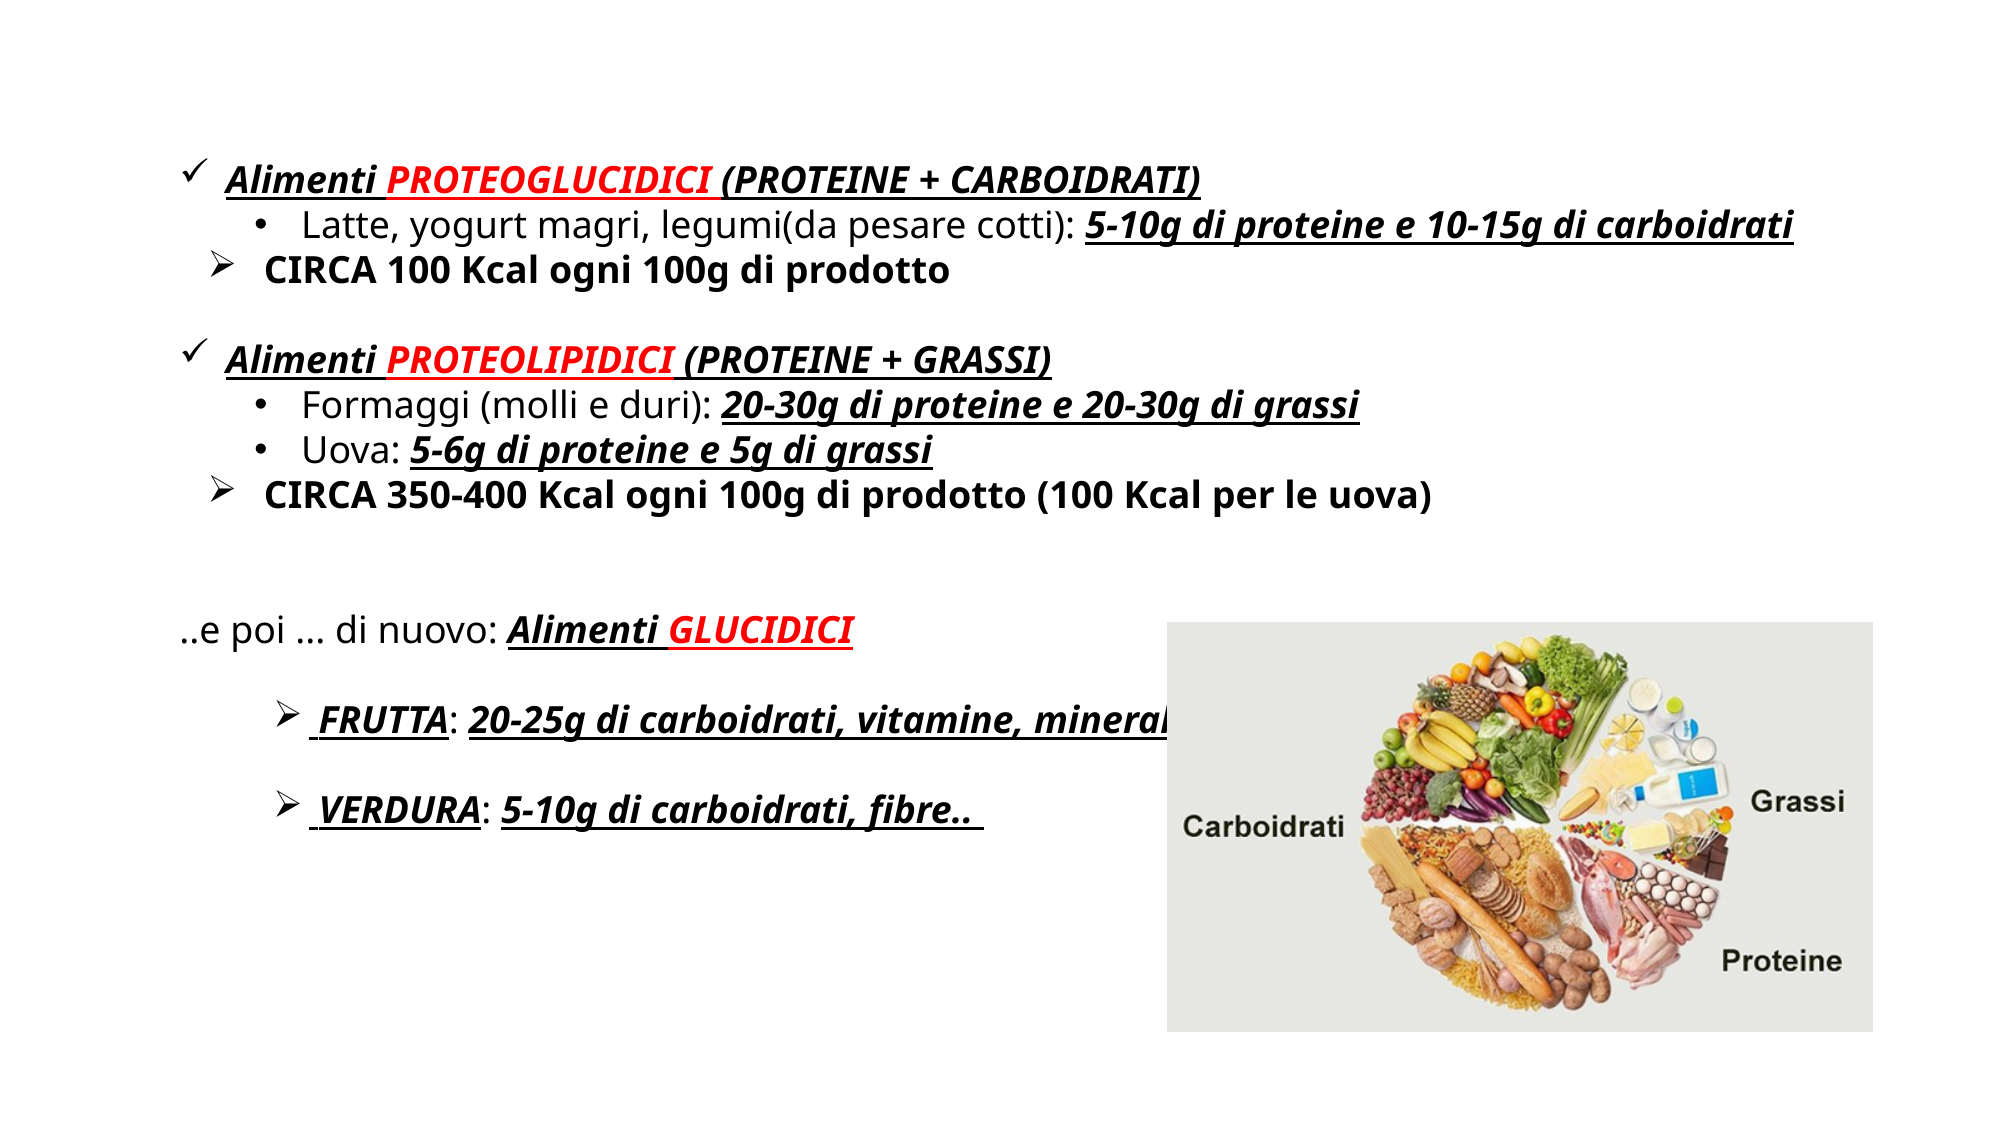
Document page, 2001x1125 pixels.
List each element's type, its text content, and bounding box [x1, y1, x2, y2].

text_box Alimenti PROTEOGLUCIDICI (PROTEINE + CARBOIDRATI) Latte, yogurt magri, legumi(da pesare cotti): 5-10g di proteine e 10-15g di carboidrati CIRCA 100 Kcal ogni 100g di prodotto Alimenti PROTEOLIPIDICI (PROTEINE + GRASSI) Formaggi (molli e duri): 20-30g di proteine e 20-30g di grassi Uova: 5-6g di proteine e 5g di grassi CIRCA 350-400 Kcal ogni 100g di prodotto (100 Kcal per le uova) ..e poi ... di nuovo: Alimenti GLUCIDICI FRUTTA: 20-25g di carboidrati, vitamine, minerali VERDURA: 5-10g di carboidrati, fibre.. [164, 149, 1873, 839]
picture [1167, 622, 1873, 1032]
